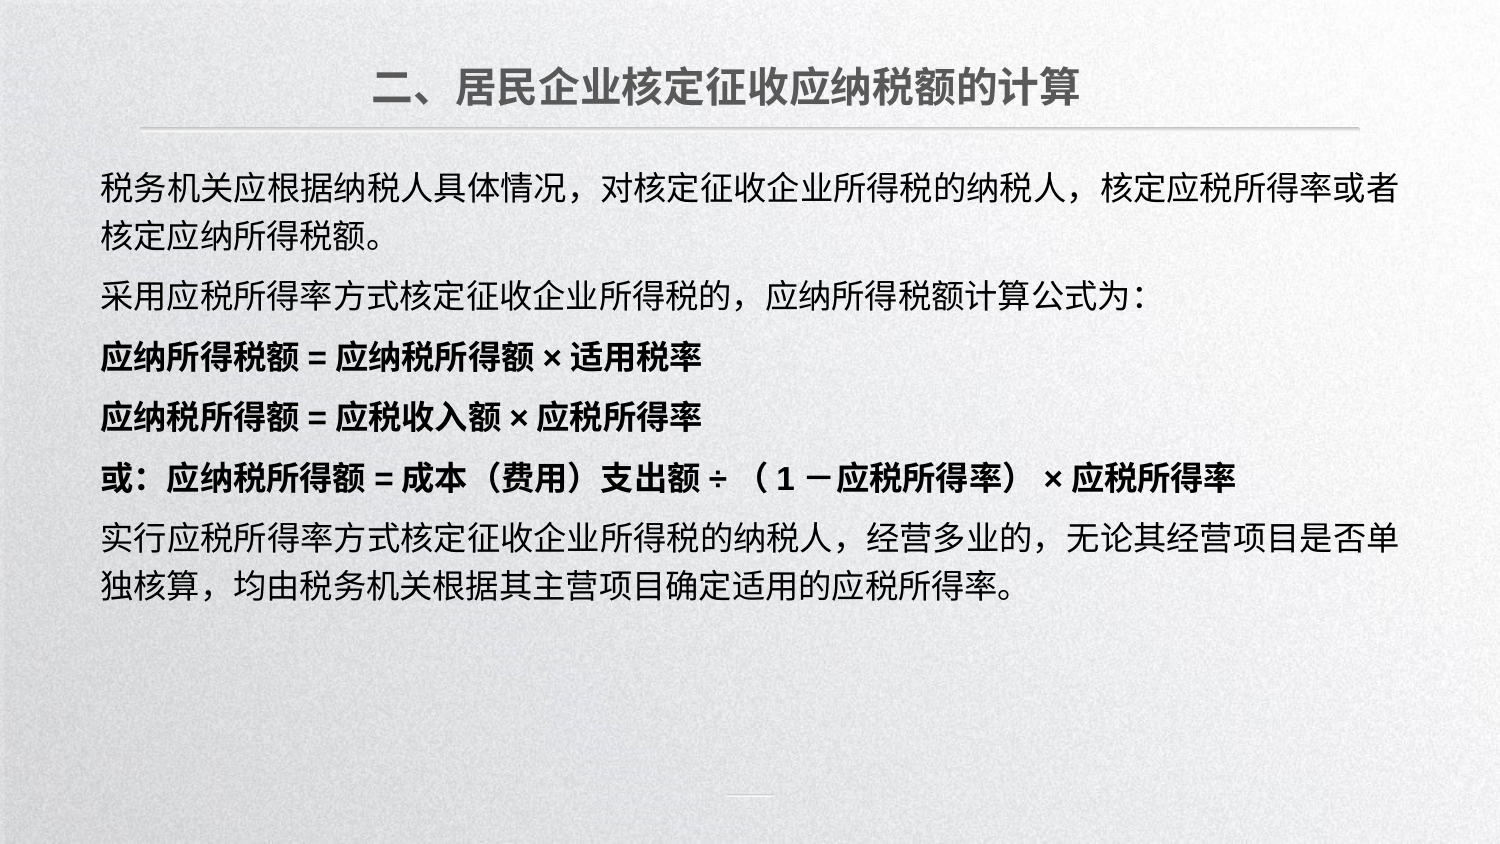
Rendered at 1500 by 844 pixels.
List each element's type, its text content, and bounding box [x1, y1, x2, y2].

picture [0, 0, 1500, 844]
text_box 税务机关应根据纳税人具体情况，对核定征收企业所得税的纳税人，核定应税所得率或者核定应纳所得税额。 采用应税所得率方式核定征收企业所得税的，应纳所得税额计算公式为： 应纳所得税额=应纳税所得额×适用税率 应纳税所得额=应税收入额×应税所得率 或：应纳税所得额=成本（费用）支出额÷（1－应税所得率）×应税所得率 实行应税所得率方式核定征收企业所得税的纳税人，经营多业的，无论其经营项目是否单独核算，均由税务机关根据其主营项目确定适用的应税所得率。 [100, 159, 1400, 666]
text_box 二、居民企业核定征收应纳税额的计算 [308, 55, 1145, 117]
